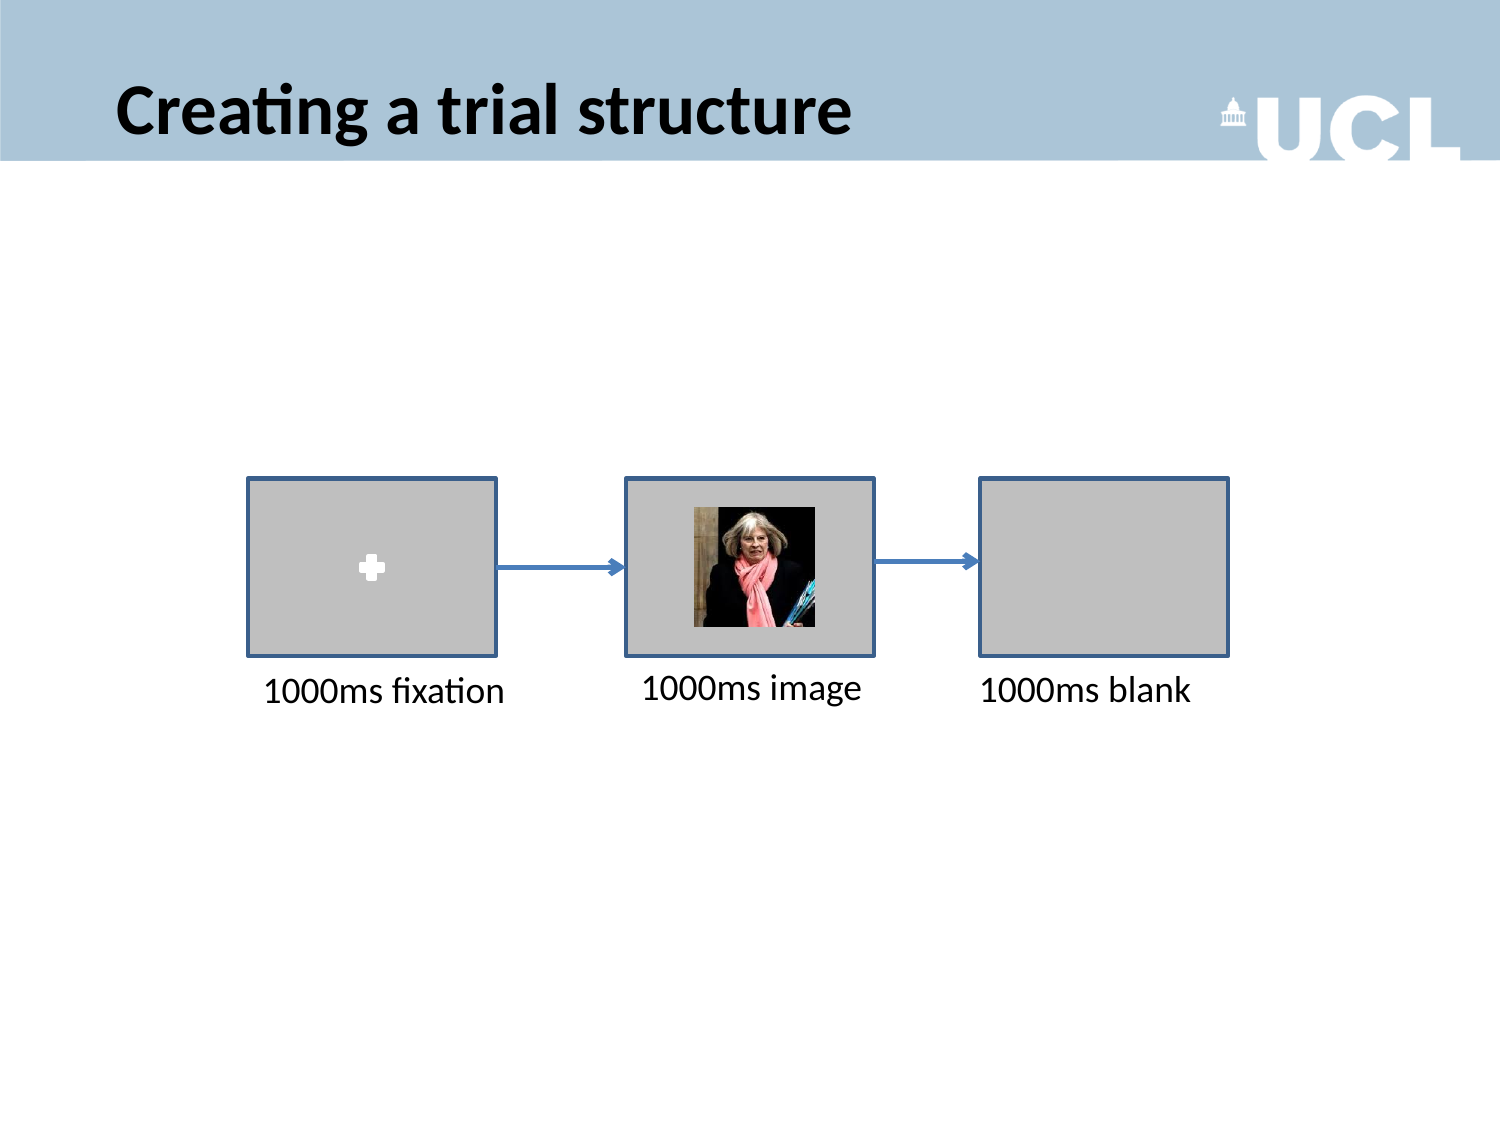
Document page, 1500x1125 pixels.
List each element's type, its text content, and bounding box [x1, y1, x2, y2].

text_box [246, 476, 498, 658]
text_box Creating a trial structure [101, 34, 1214, 177]
text_box [978, 476, 1230, 657]
picture [0, 0, 1500, 161]
picture [694, 507, 815, 628]
text_box 1000ms image [625, 655, 903, 716]
text_box [359, 554, 385, 581]
text_box 1000ms fixation [247, 659, 527, 719]
text_box 1000ms blank [964, 657, 1354, 717]
text_box [624, 476, 876, 658]
